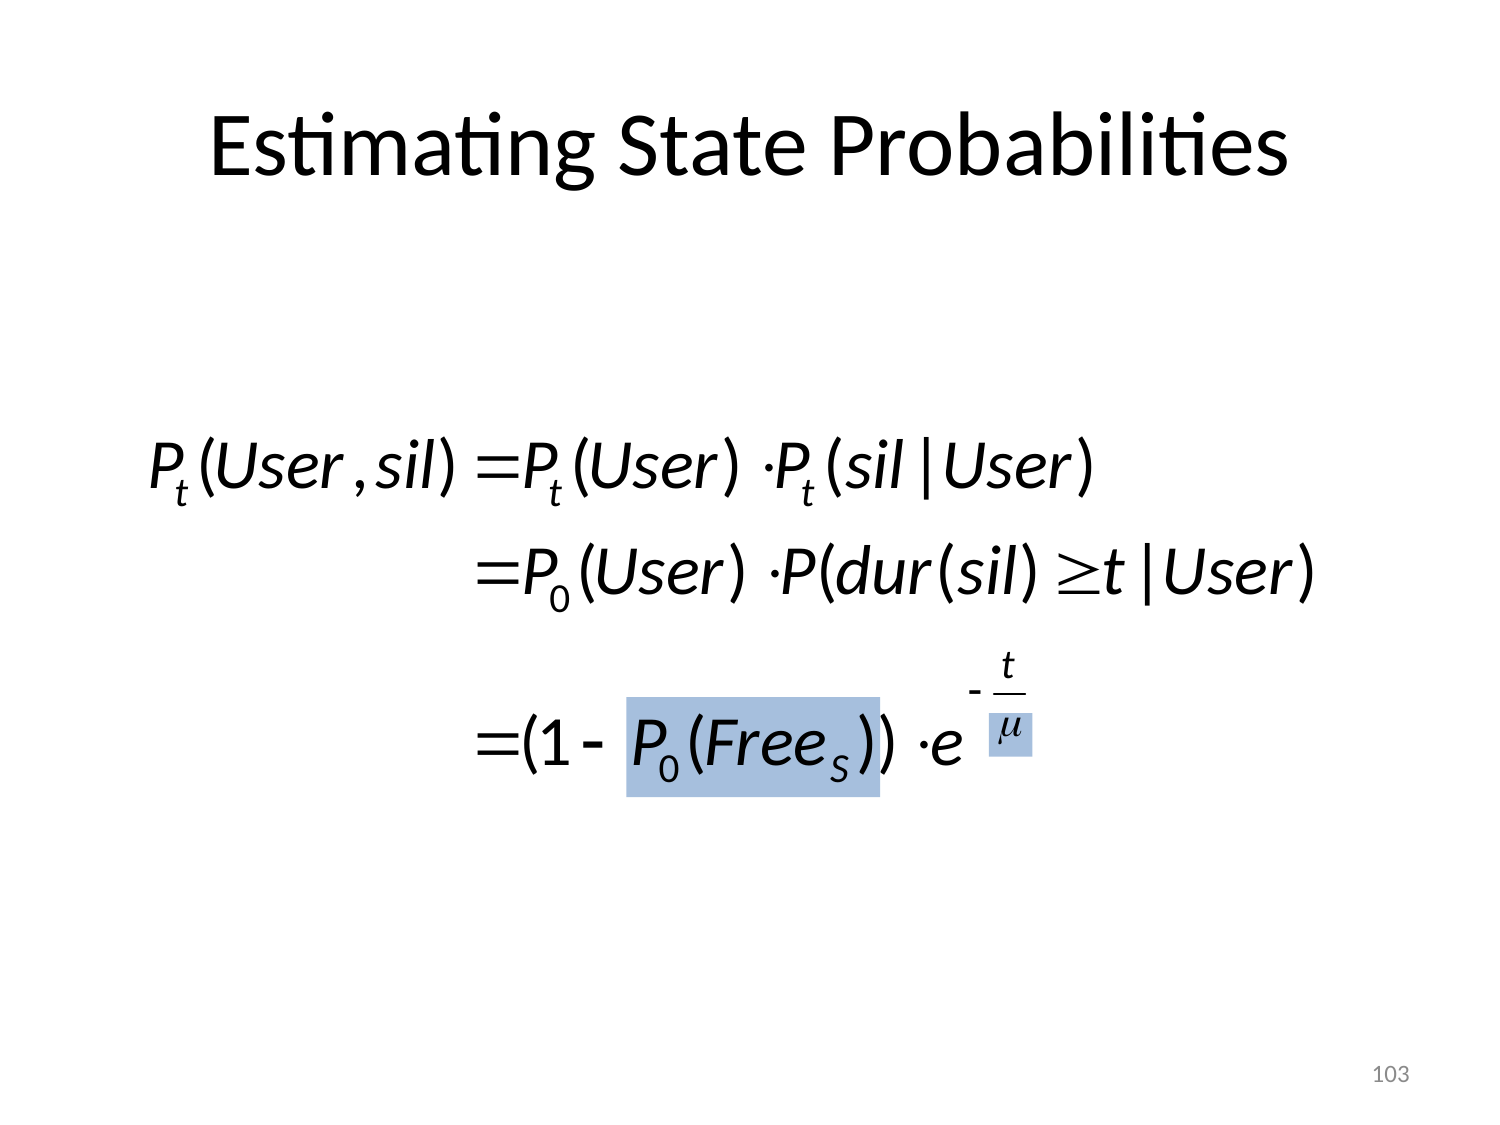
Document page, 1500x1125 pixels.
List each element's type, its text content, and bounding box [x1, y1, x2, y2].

title Estimating State Probabilities [75, 45, 1425, 233]
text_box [138, 423, 1327, 801]
slide_number 103 [1074, 1042, 1425, 1103]
